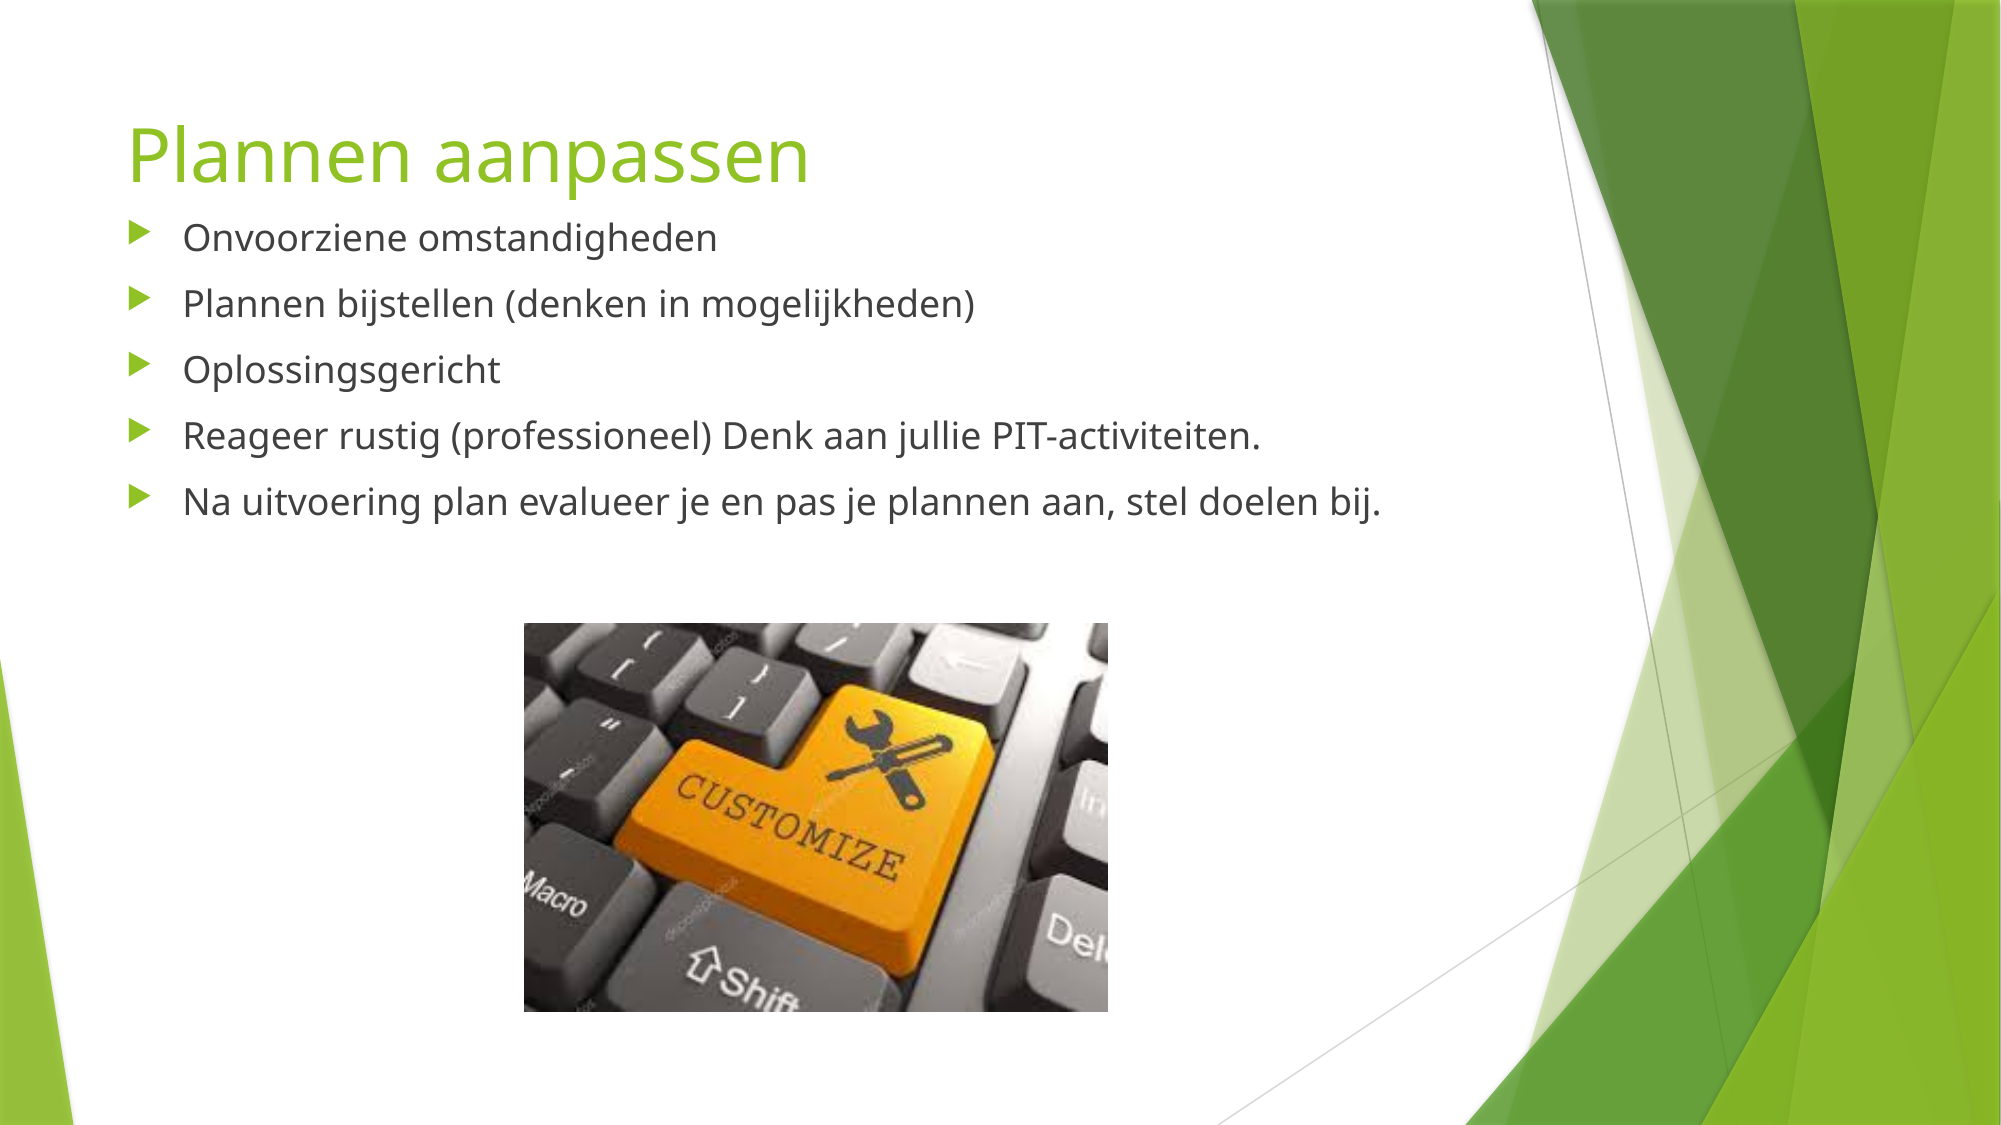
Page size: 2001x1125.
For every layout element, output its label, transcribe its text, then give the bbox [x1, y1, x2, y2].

picture [524, 622, 1109, 1012]
list Onvoorziene omstandigheden Plannen bijstellen (denken in mogelijkheden) Oplossingsgericht Reageer rustig (professioneel) Denk aan jullie PIT-activiteiten. Na uitvoering plan evalueer je en pas je plannen aan, stel doelen bij. [111, 206, 1522, 844]
title Plannen aanpassen [111, 99, 1522, 206]
